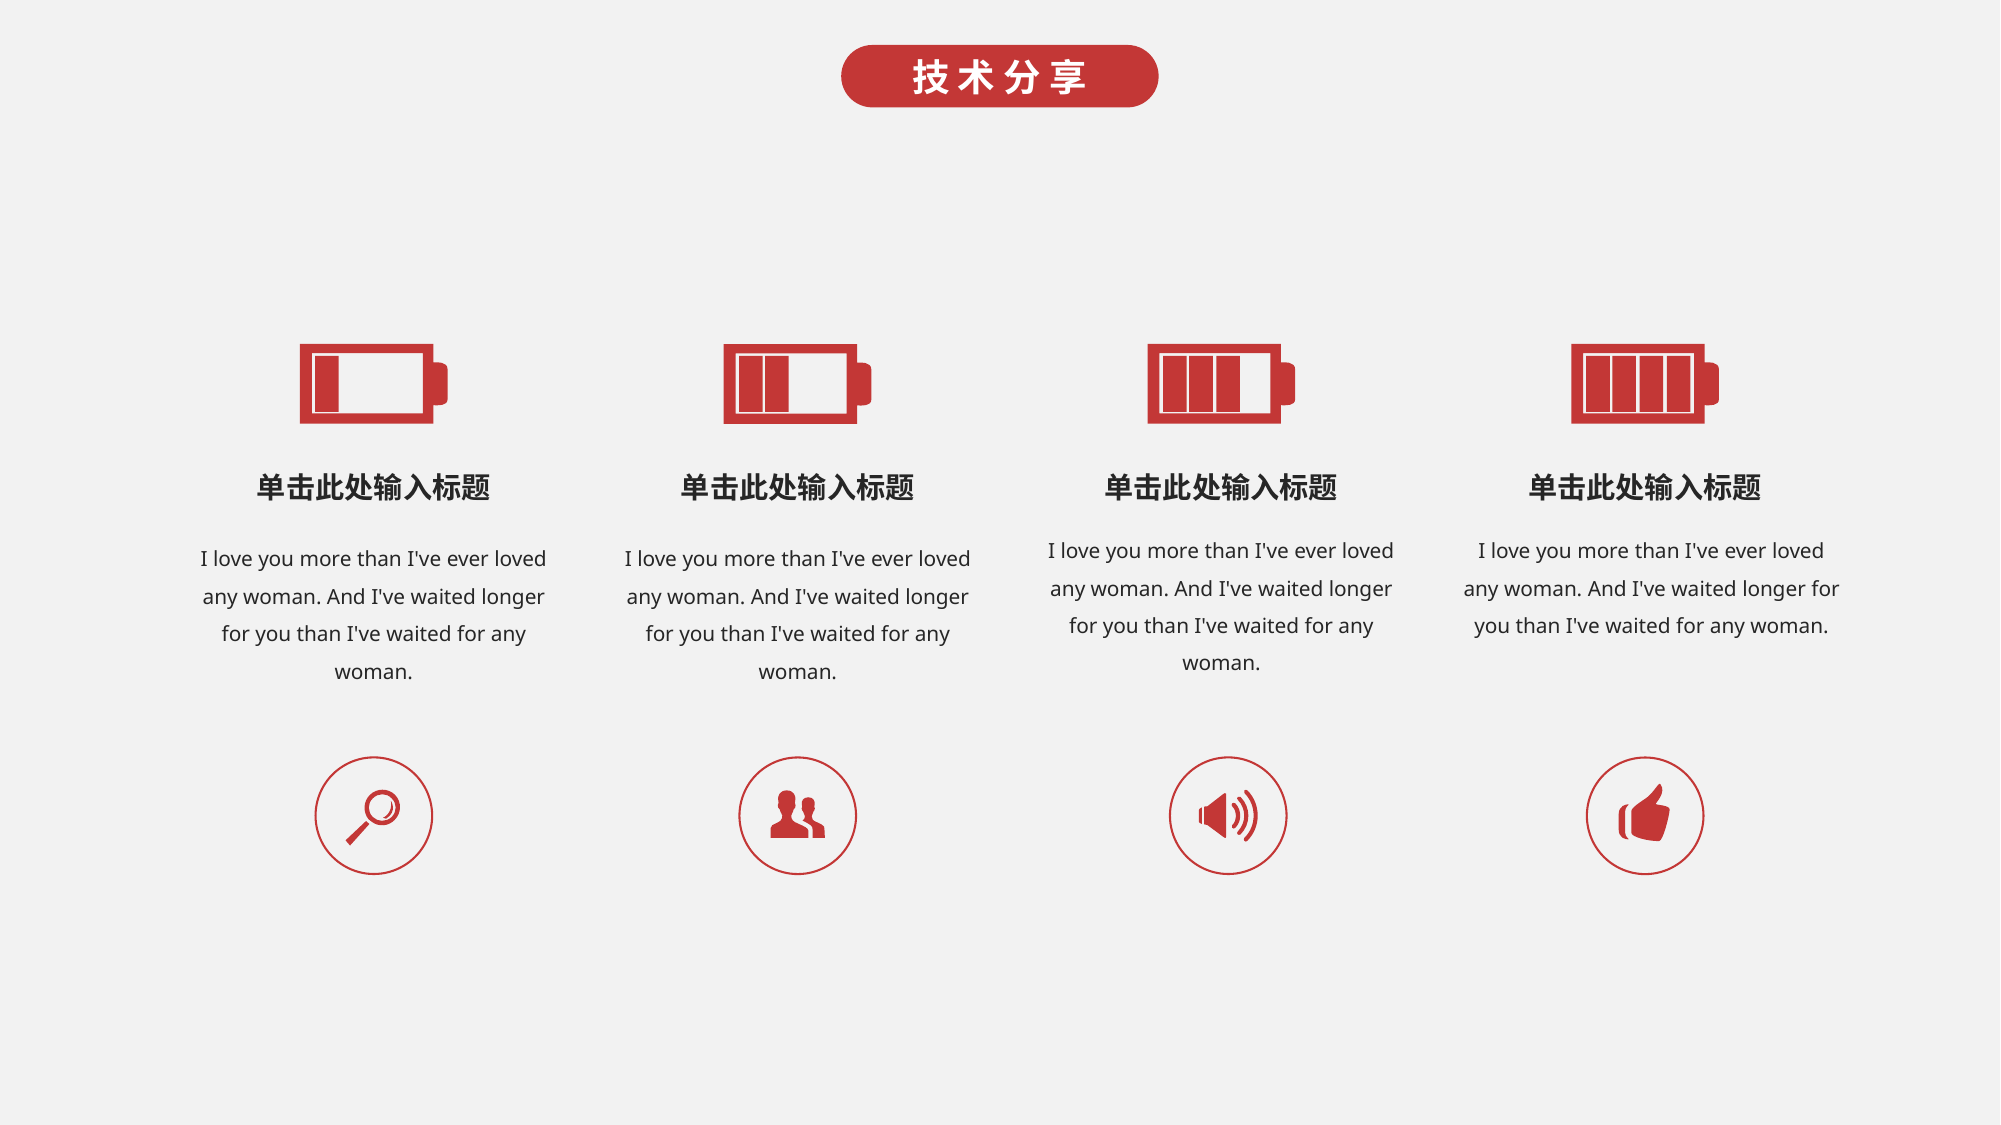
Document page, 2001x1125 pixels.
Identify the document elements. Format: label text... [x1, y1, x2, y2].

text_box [1571, 343, 1719, 424]
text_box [1169, 757, 1287, 874]
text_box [315, 757, 433, 874]
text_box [299, 343, 448, 424]
text_box 单击此处输入标题 [1475, 462, 1815, 517]
text_box I love you more than I've ever loved any woman. And I've waited longer for you than I've waited for any woman. [599, 526, 996, 692]
text_box I love you more than I've ever loved any woman. And I've waited longer for you than I've waited for any woman. [1446, 517, 1857, 692]
text_box I love you more than I've ever loved any woman. And I've waited longer for you than I've waited for any woman. [1025, 517, 1417, 692]
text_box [1147, 343, 1296, 424]
text_box 技 术 分 享 [840, 43, 1160, 109]
text_box I love you more than I've ever loved any woman. And I've waited longer for you than I've waited for any woman. [175, 526, 572, 700]
text_box 单击此处输入标题 [628, 462, 968, 518]
text_box 单击此处输入标题 [1051, 462, 1391, 517]
text_box 单击此处输入标题 [204, 462, 544, 518]
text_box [723, 344, 872, 424]
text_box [739, 757, 857, 875]
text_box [1586, 757, 1704, 875]
